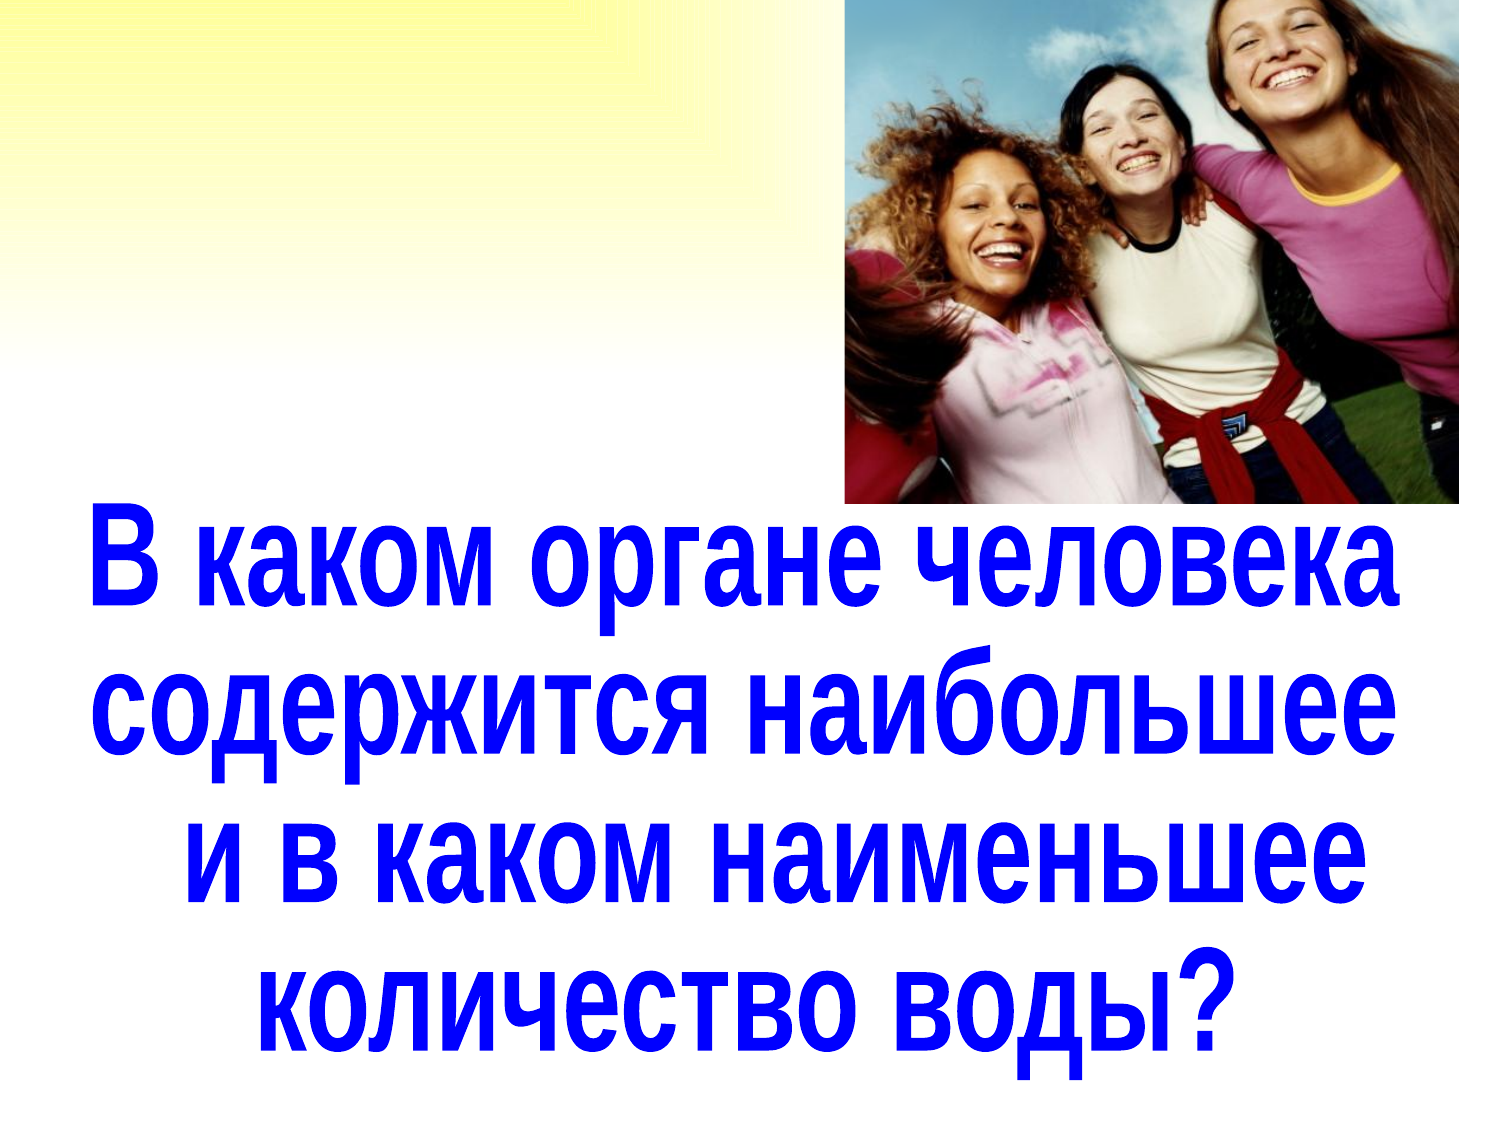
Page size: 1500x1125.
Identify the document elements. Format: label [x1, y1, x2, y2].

picture [844, 0, 1460, 504]
